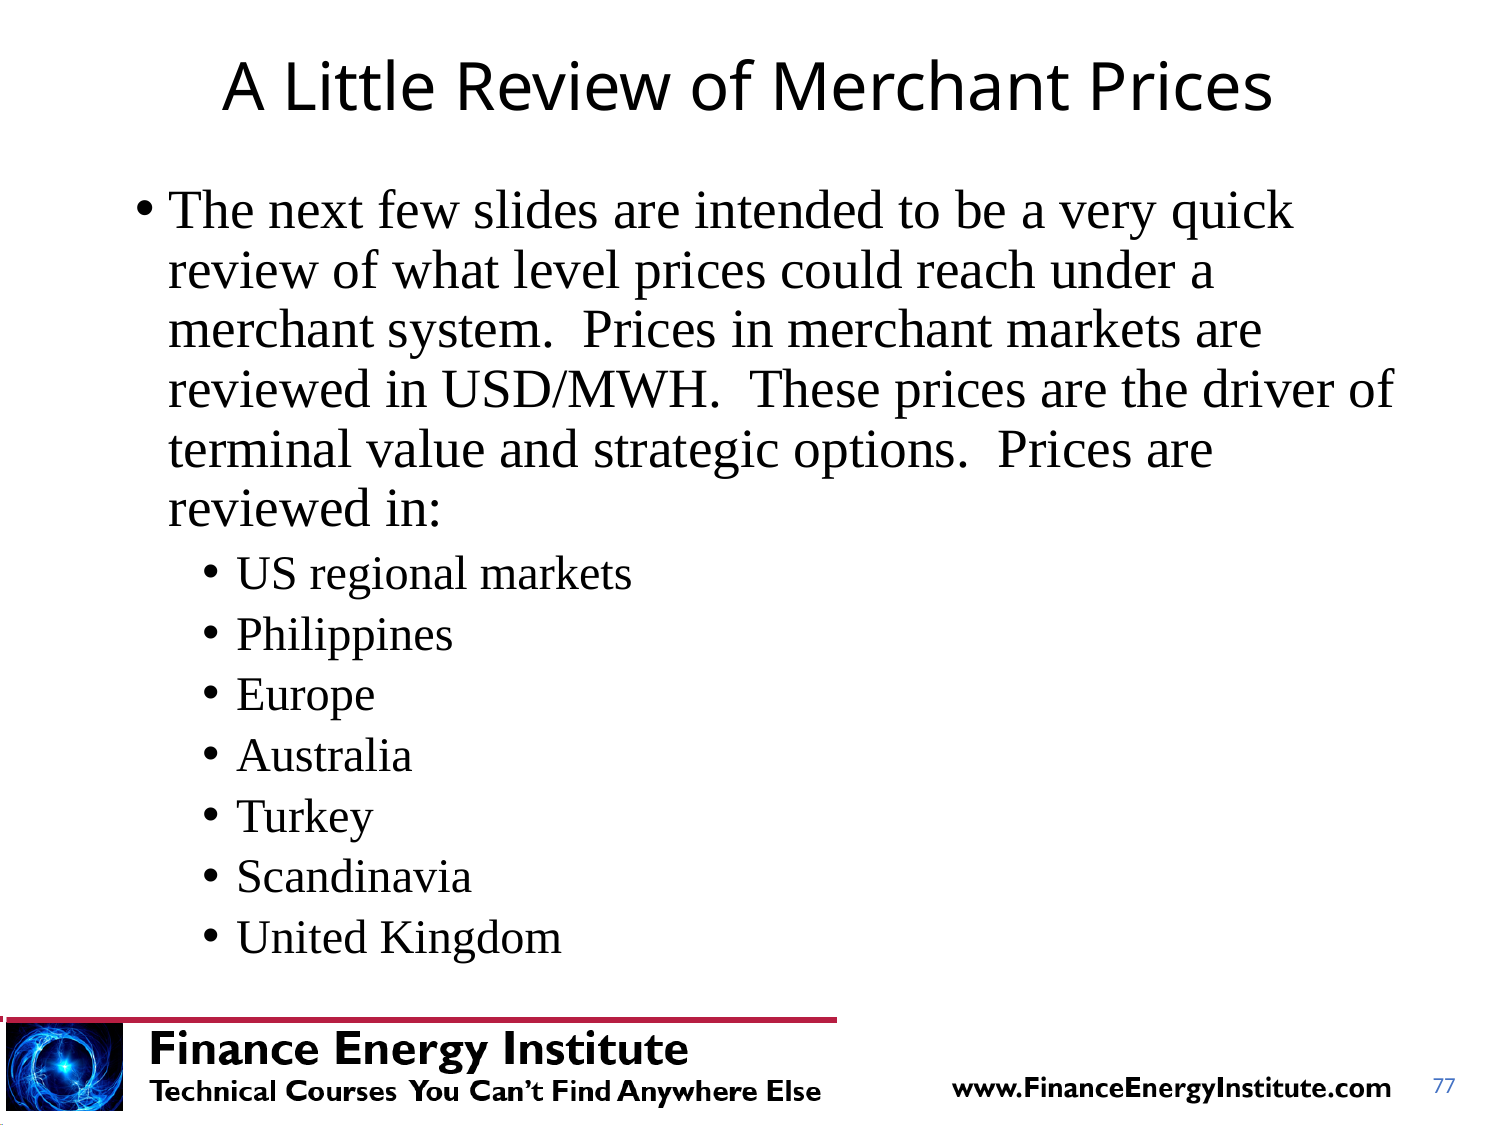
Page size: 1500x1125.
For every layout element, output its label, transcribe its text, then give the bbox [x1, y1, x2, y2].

picture [947, 1071, 1399, 1108]
list The next few slides are intended to be a very quick review of what level prices could reach under a merchant system. Prices in merchant markets are reviewed in USD/MWH. These prices are the driver of terminal value and strategic options. Prices are reviewed in: US regional markets Philippines Europe Australia Turkey Scandinavia United Kingdom [120, 173, 1417, 980]
slide_number 77 [1399, 1063, 1490, 1108]
title A Little Review of Merchant Prices [120, 32, 1378, 146]
picture [0, 1006, 837, 1125]
